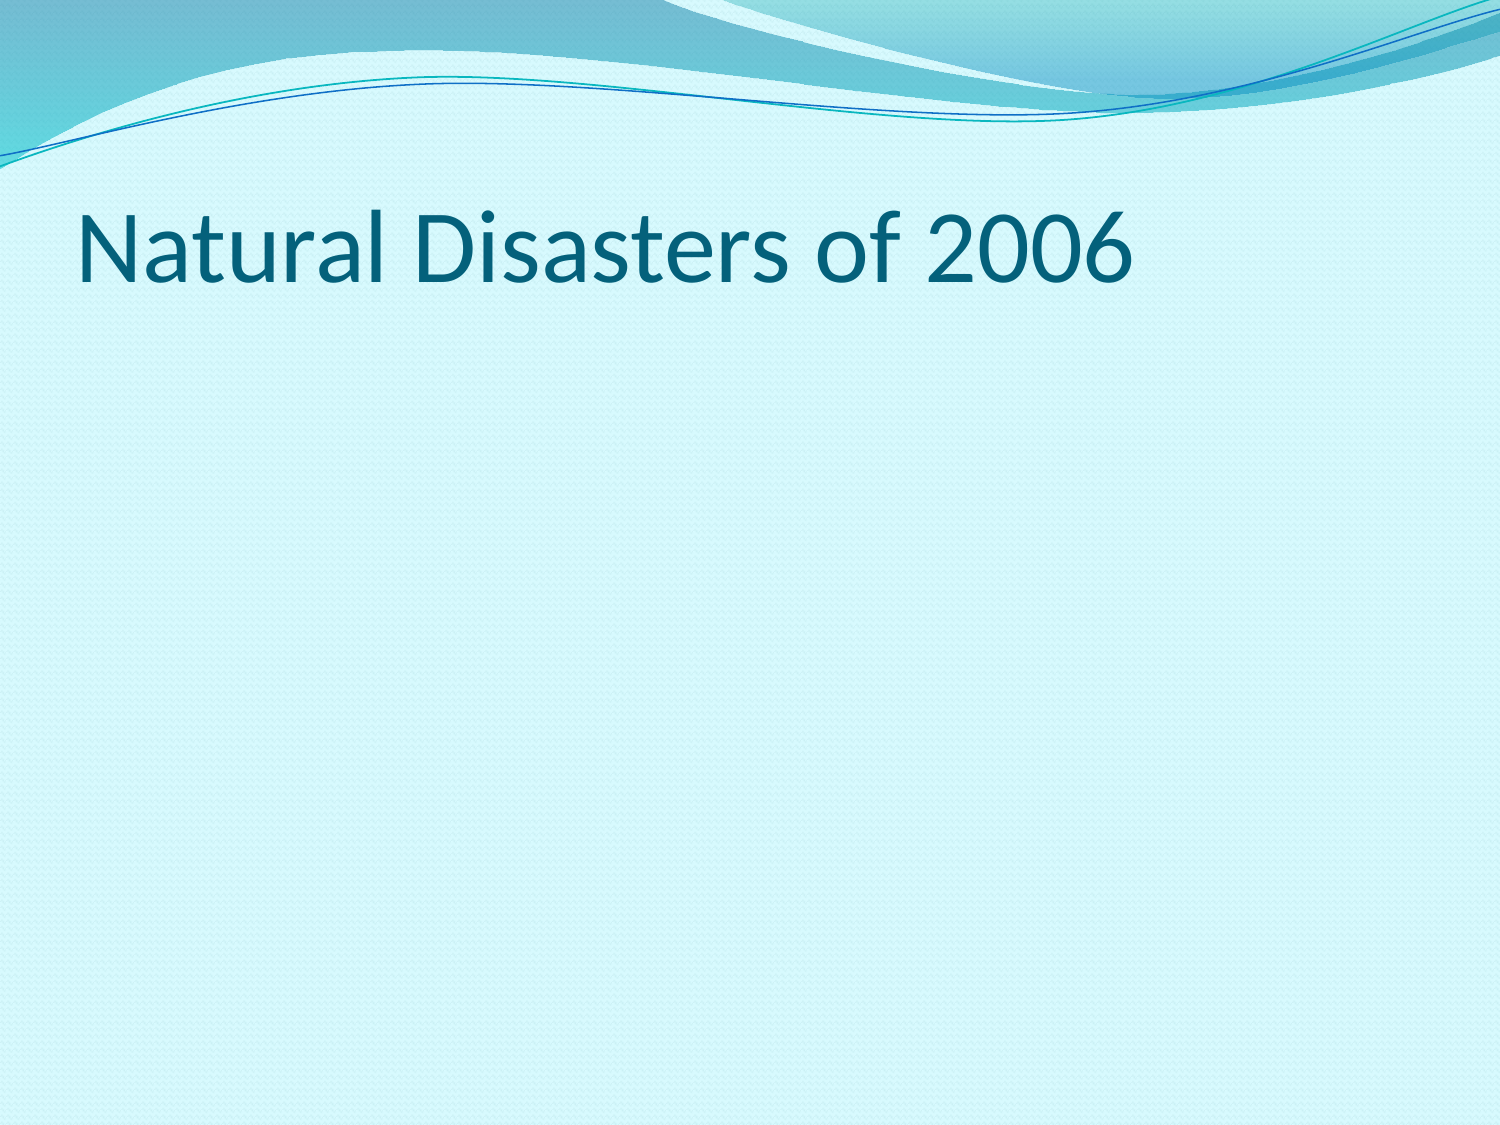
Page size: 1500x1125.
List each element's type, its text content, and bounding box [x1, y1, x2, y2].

title Natural Disasters of 2006 [75, 115, 1425, 303]
